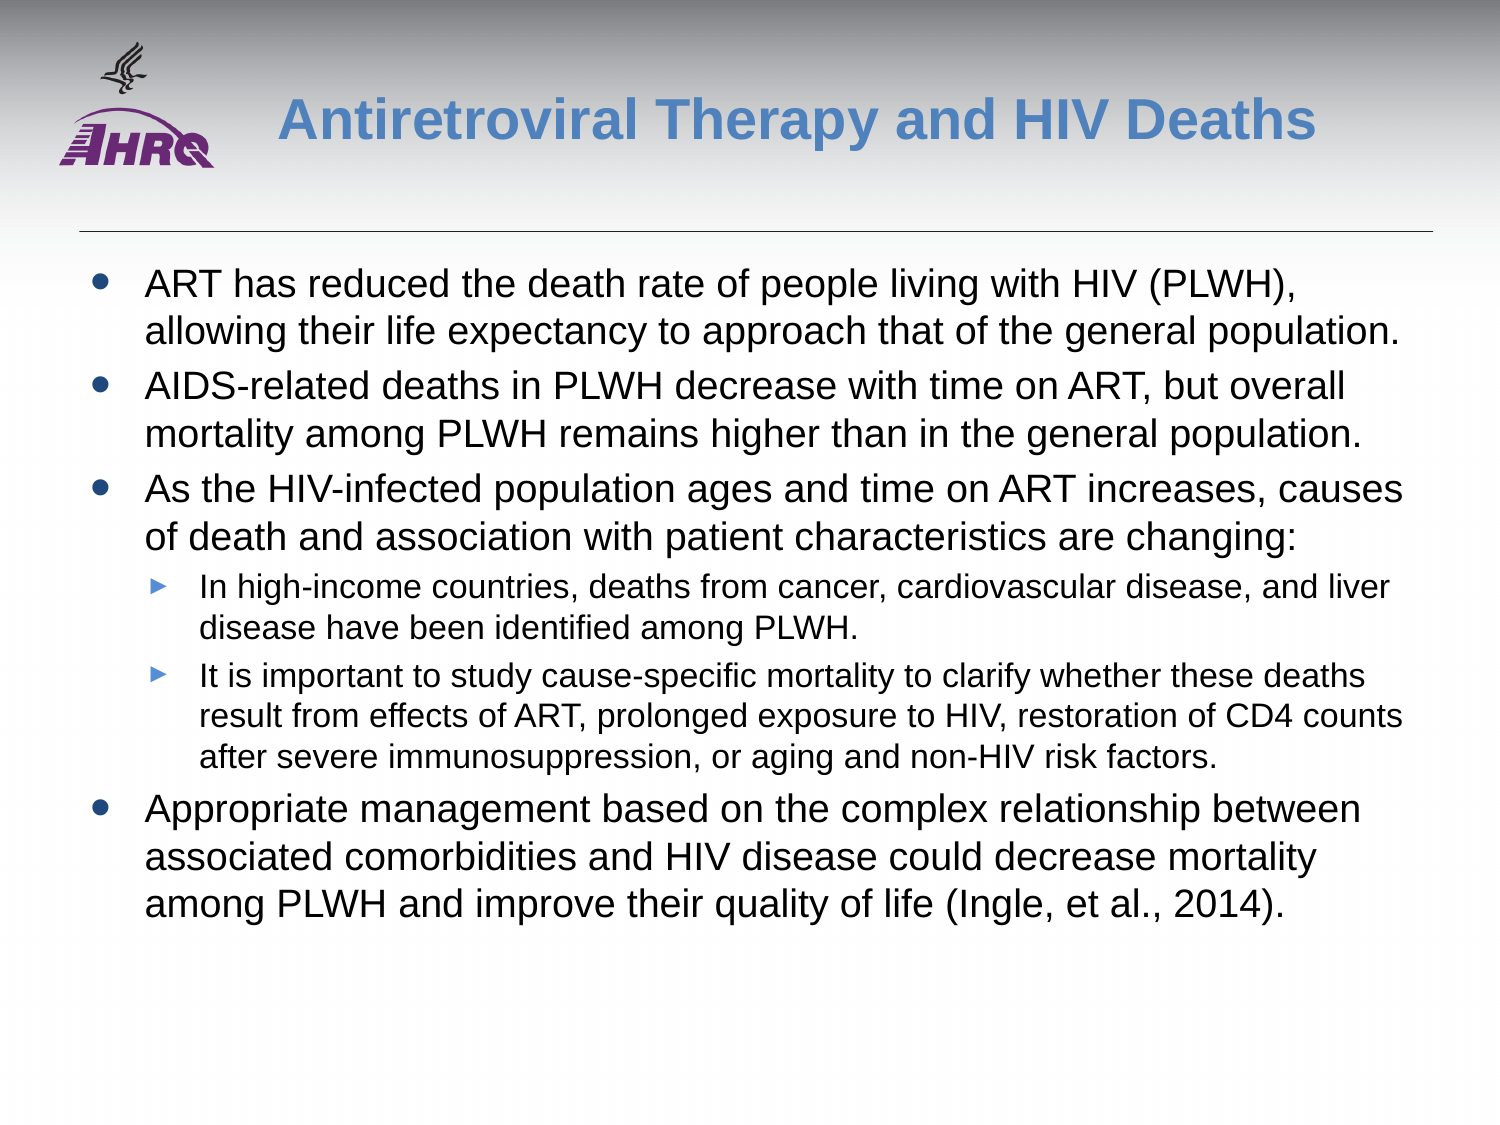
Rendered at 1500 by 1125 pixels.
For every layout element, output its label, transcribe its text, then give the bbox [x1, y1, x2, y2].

title Antiretroviral Therapy and HIV Deaths [262, 45, 1425, 188]
list ART has reduced the death rate of people living with HIV (PLWH), allowing their life expectancy to approach that of the general population. AIDS-related deaths in PLWH decrease with time on ART, but overall mortality among PLWH remains higher than in the general population. As the HIV-infected population ages and time on ART increases, causes of death and association with patient characteristics are changing: In high-income countries, deaths from cancer, cardiovascular disease, and liver disease have been identified among PLWH. It is important to study cause-specific mortality to clarify whether these deaths result from effects of ART, prolonged exposure to HIV, restoration of CD4 counts after severe immunosuppression, or aging and non-HIV risk factors. Appropriate management based on the complex relationship between associated comorbidities and HIV disease could decrease mortality among PLWH and improve their quality of life (Ingle, et al., 2014). [75, 249, 1425, 1038]
picture [0, 0, 1500, 1125]
